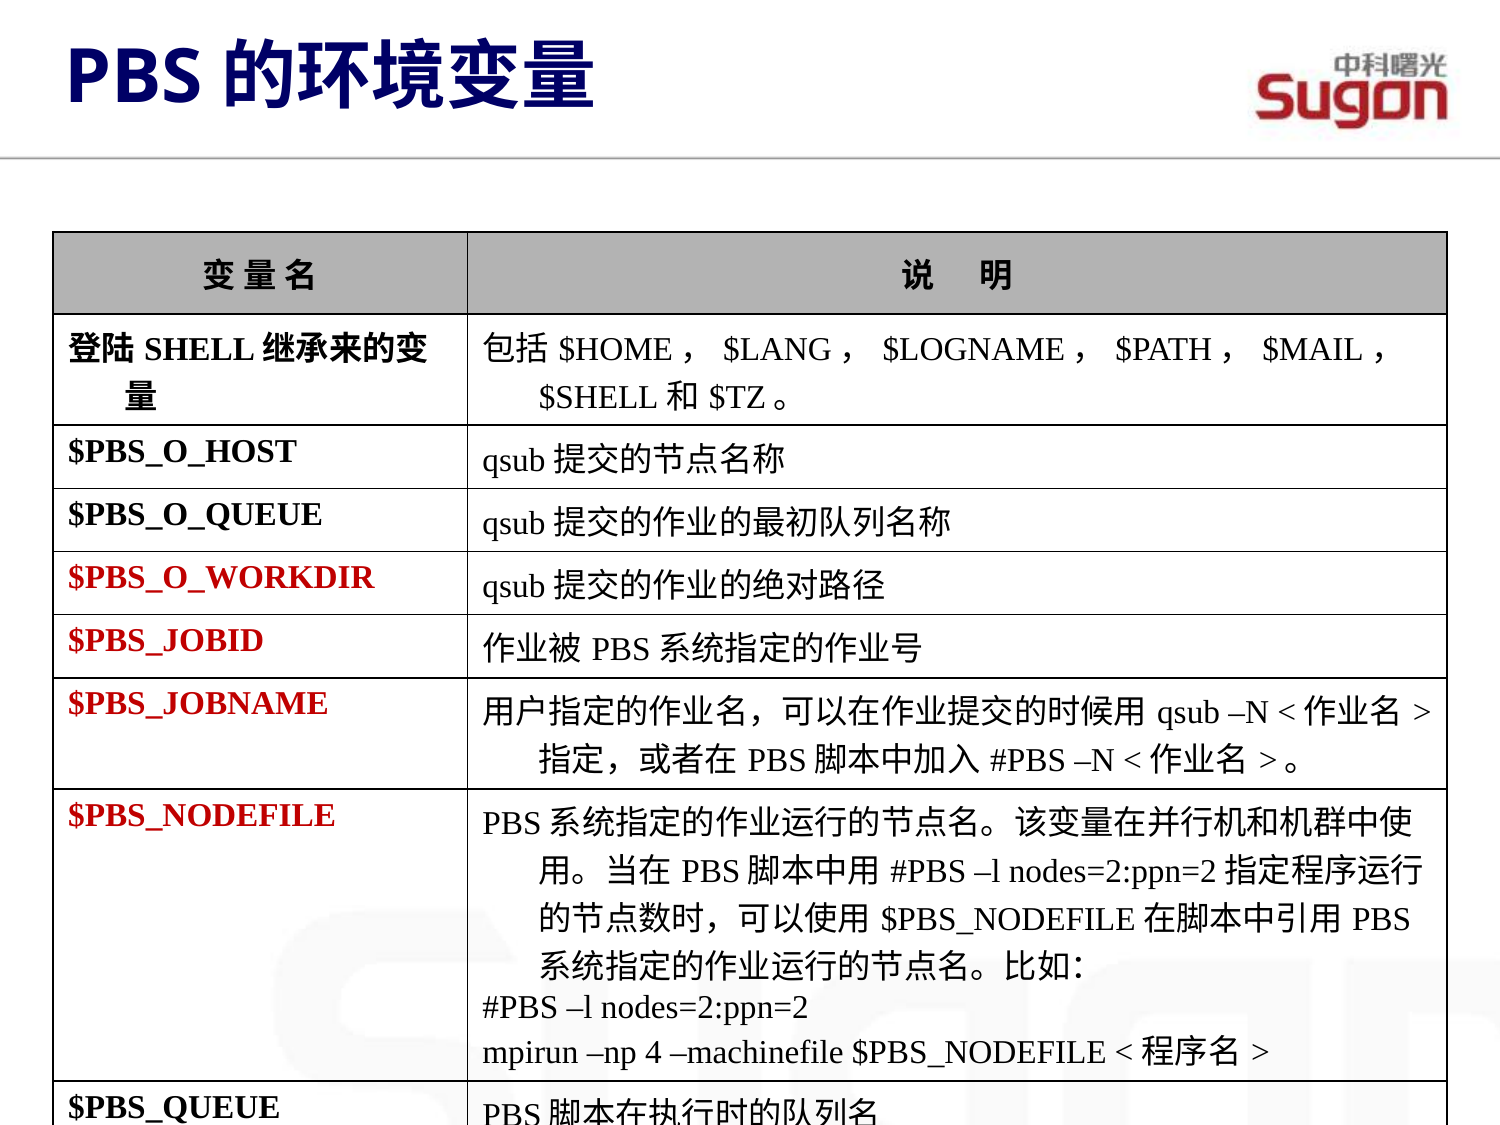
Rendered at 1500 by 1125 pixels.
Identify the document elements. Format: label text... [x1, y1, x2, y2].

table_cell 登陆SHELL继承来的变量 [54, 315, 467, 424]
table_cell $PBS_JOBID [54, 615, 467, 677]
table_cell qsub提交的节点名称 [468, 426, 1446, 488]
table_cell PBS系统指定的作业运行的节点名。该变量在并行机和机群中使用。当在PBS脚本中用#PBS –l nodes=2:ppn=2指定程序运行的节点数时，可以使用$PBS_NODEFILE在脚本中引用PBS系统指定的作业运行的节点名。比如： #PBS –l nodes=2:ppn=2 mpirun –np 4 –machinefile $PBS_NODEFILE <程序名> [468, 790, 1446, 1080]
table_cell $PBS_QUEUE [54, 1082, 467, 1125]
table_cell qsub提交的作业的最初队列名称 [468, 489, 1446, 551]
table_cell $PBS_O_WORKDIR [54, 552, 467, 614]
table_cell 包括$HOME，$LANG，$LOGNAME，$PATH，$MAIL，$SHELL和$TZ。 [468, 315, 1446, 424]
table_cell 作业被PBS系统指定的作业号 [468, 615, 1446, 677]
table_cell PBS脚本在执行时的队列名 [468, 1082, 1446, 1125]
table_cell $PBS_JOBNAME [54, 679, 467, 788]
table_cell qsub提交的作业的绝对路径 [468, 552, 1446, 614]
table_header 说 明 [468, 233, 1446, 313]
picture [0, 0, 1500, 1125]
text_box PBS的环境变量 [49, 18, 1400, 126]
table_cell $PBS_NODEFILE [54, 790, 467, 1080]
table_header 变 量 名 [54, 233, 467, 313]
table_cell $PBS_O_QUEUE [54, 489, 467, 551]
table_cell $PBS_O_HOST [54, 426, 467, 488]
table_cell 用户指定的作业名，可以在作业提交的时候用qsub –N <作业名>指定，或者在PBS脚本中加入#PBS –N <作业名>。 [468, 679, 1446, 788]
